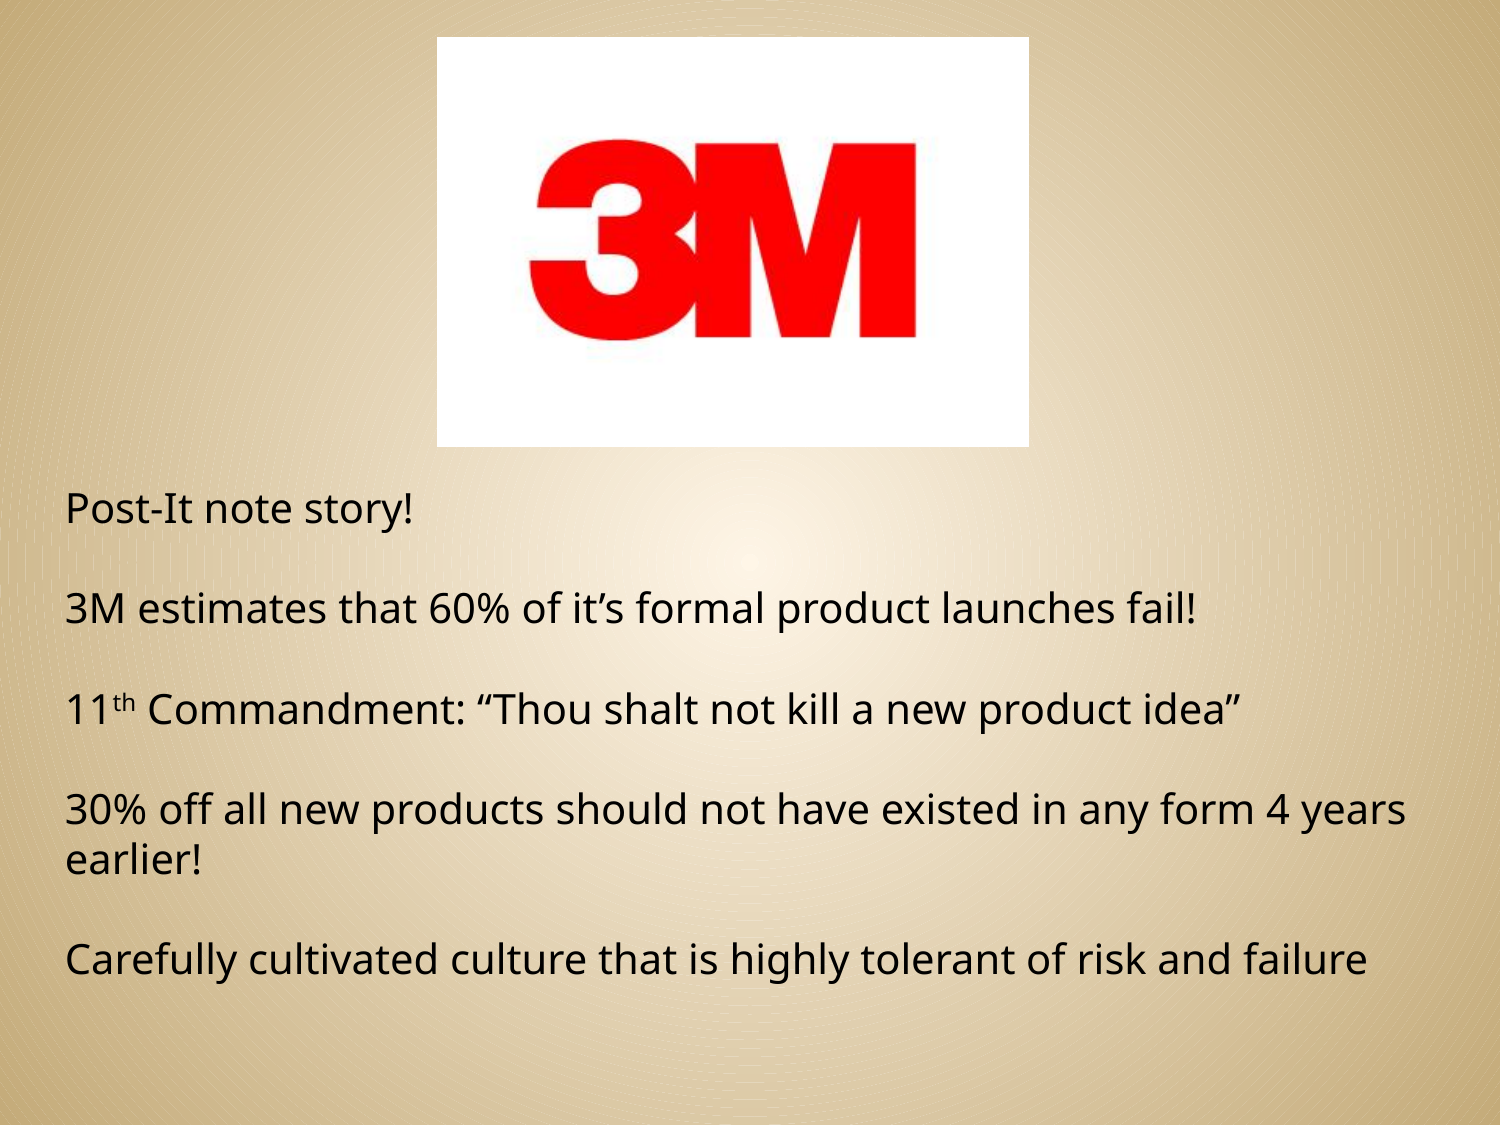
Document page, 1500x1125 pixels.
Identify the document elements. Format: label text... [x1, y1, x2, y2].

text_box Post-It note story! 3M estimates that 60% of it’s formal product launches fail! 11th Commandment: “Thou shalt not kill a new product idea” 30% off all new products should not have existed in any form 4 years earlier! Carefully cultivated culture that is highly tolerant of risk and failure [49, 474, 1463, 990]
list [437, 37, 1029, 447]
